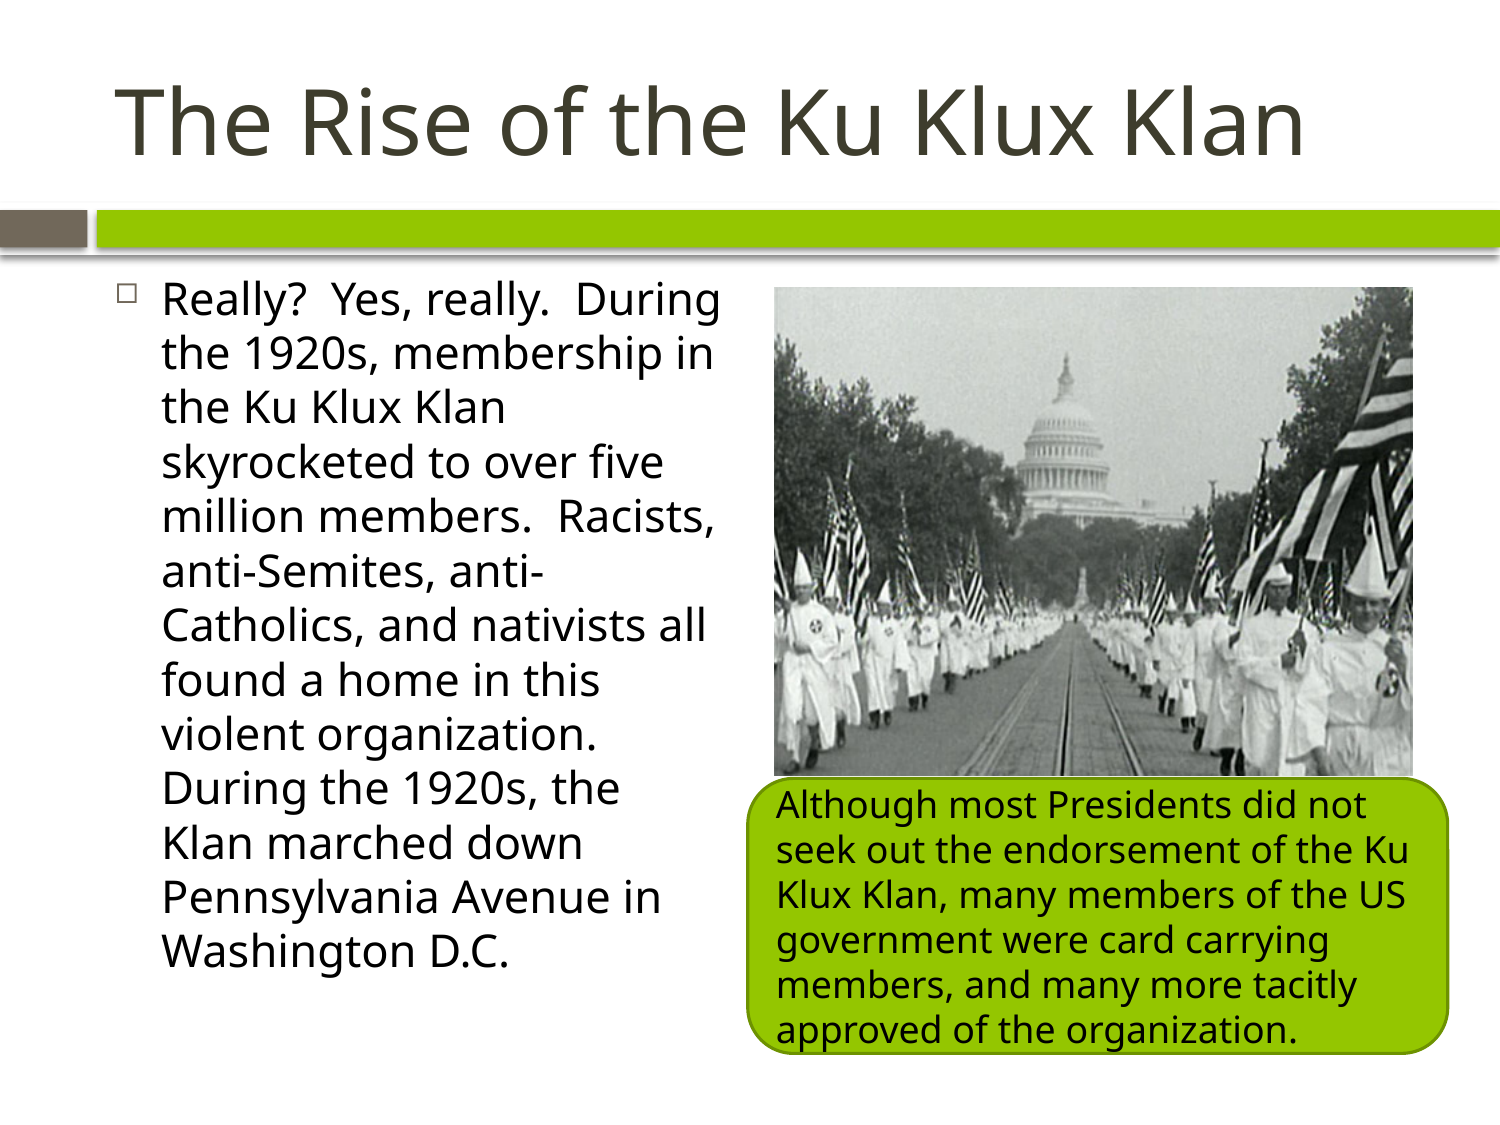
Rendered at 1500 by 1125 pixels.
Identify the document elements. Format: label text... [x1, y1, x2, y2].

list Really? Yes, really. During the 1920s, membership in the Ku Klux Klan skyrocketed to over five million members. Racists, anti-Semites, anti-Catholics, and nativists all found a home in this violent organization. During the 1920s, the Klan marched down Pennsylvania Avenue in Washington D.C. [99, 262, 738, 1013]
title The Rise of the Ku Klux Klan [99, 37, 1438, 200]
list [774, 287, 1413, 776]
text_box Although most Presidents did not seek out the endorsement of the Ku Klux Klan, many members of the US government were card carrying members, and many more tacitly approved of the organization. [746, 779, 1450, 1055]
